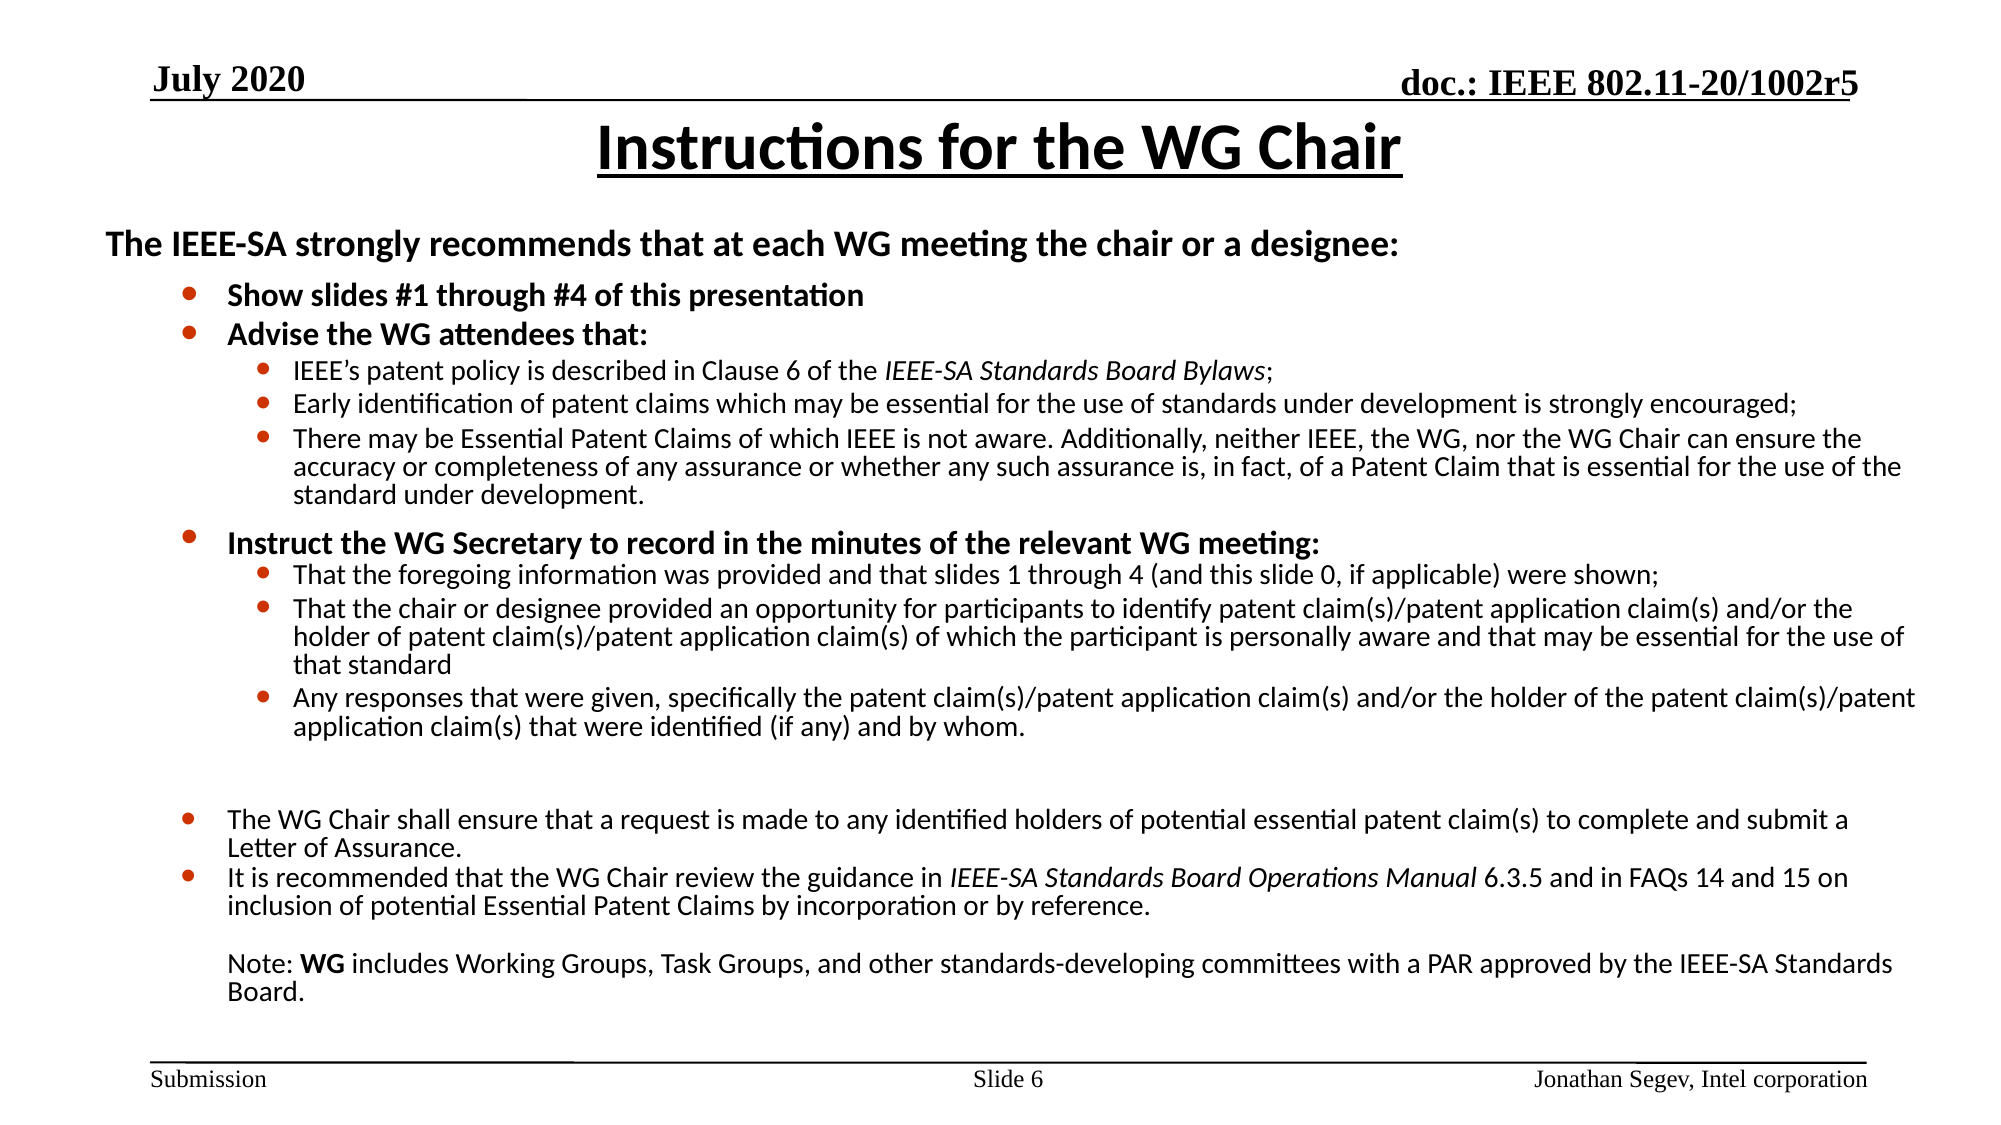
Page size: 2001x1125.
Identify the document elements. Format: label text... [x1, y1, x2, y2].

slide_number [152, 54, 563, 100]
footer Jonathan Segev, Intel corporation [1171, 1061, 1869, 1093]
list The IEEE-SA strongly recommends that at each WG meeting the chair or a designee: Show slides #1 through #4 of this presentation Advise the WG attendees that: IEEE’s patent policy is described in Clause 6 of the IEEE-SA Standards Board Bylaws; Early identification of patent claims which may be essential for the use of standards under development is strongly encouraged; There may be Essential Patent Claims of which IEEE is not aware. Additionally, neither IEEE, the WG, nor the WG Chair can ensure the accuracy or completeness of any assurance or whether any such assurance is, in fact, of a Patent Claim that is essential for the use of the standard under development. Instruct the WG Secretary to record in the minutes of the relevant WG meeting: That the foregoing information was provided and that slides 1 through 4 (and this slide 0, if applicable) were shown; That the chair or designee provided an opportunity for participants to identify patent claim(s)/patent application claim(s) and/or the holder of patent claim(s)/patent application claim(s) of which the participant is personally aware and that may be essential for the use of that standard Any responses that were given, specifically the patent claim(s)/patent application claim(s) and/or the holder of the patent claim(s)/patent application claim(s) that were identified (if any) and by whom. The WG Chair shall ensure that a request is made to any identified holders of potential essential patent claim(s) to complete and submit a Letter of Assurance. It is recommended that the WG Chair review the guidance in IEEE-SA Standards Board Operations Manual 6.3.5 and in FAQs 14 and 15 on inclusion of potential Essential Patent Claims by incorporation or by reference. Note: WG includes Working Groups, Task Groups, and other standards-developing committees with a PAR approved by the IEEE-SA Standards Board. [90, 219, 1934, 1000]
slide_number Slide 6 [950, 1061, 1067, 1123]
title Instructions for the WG Chair [149, 112, 1850, 173]
